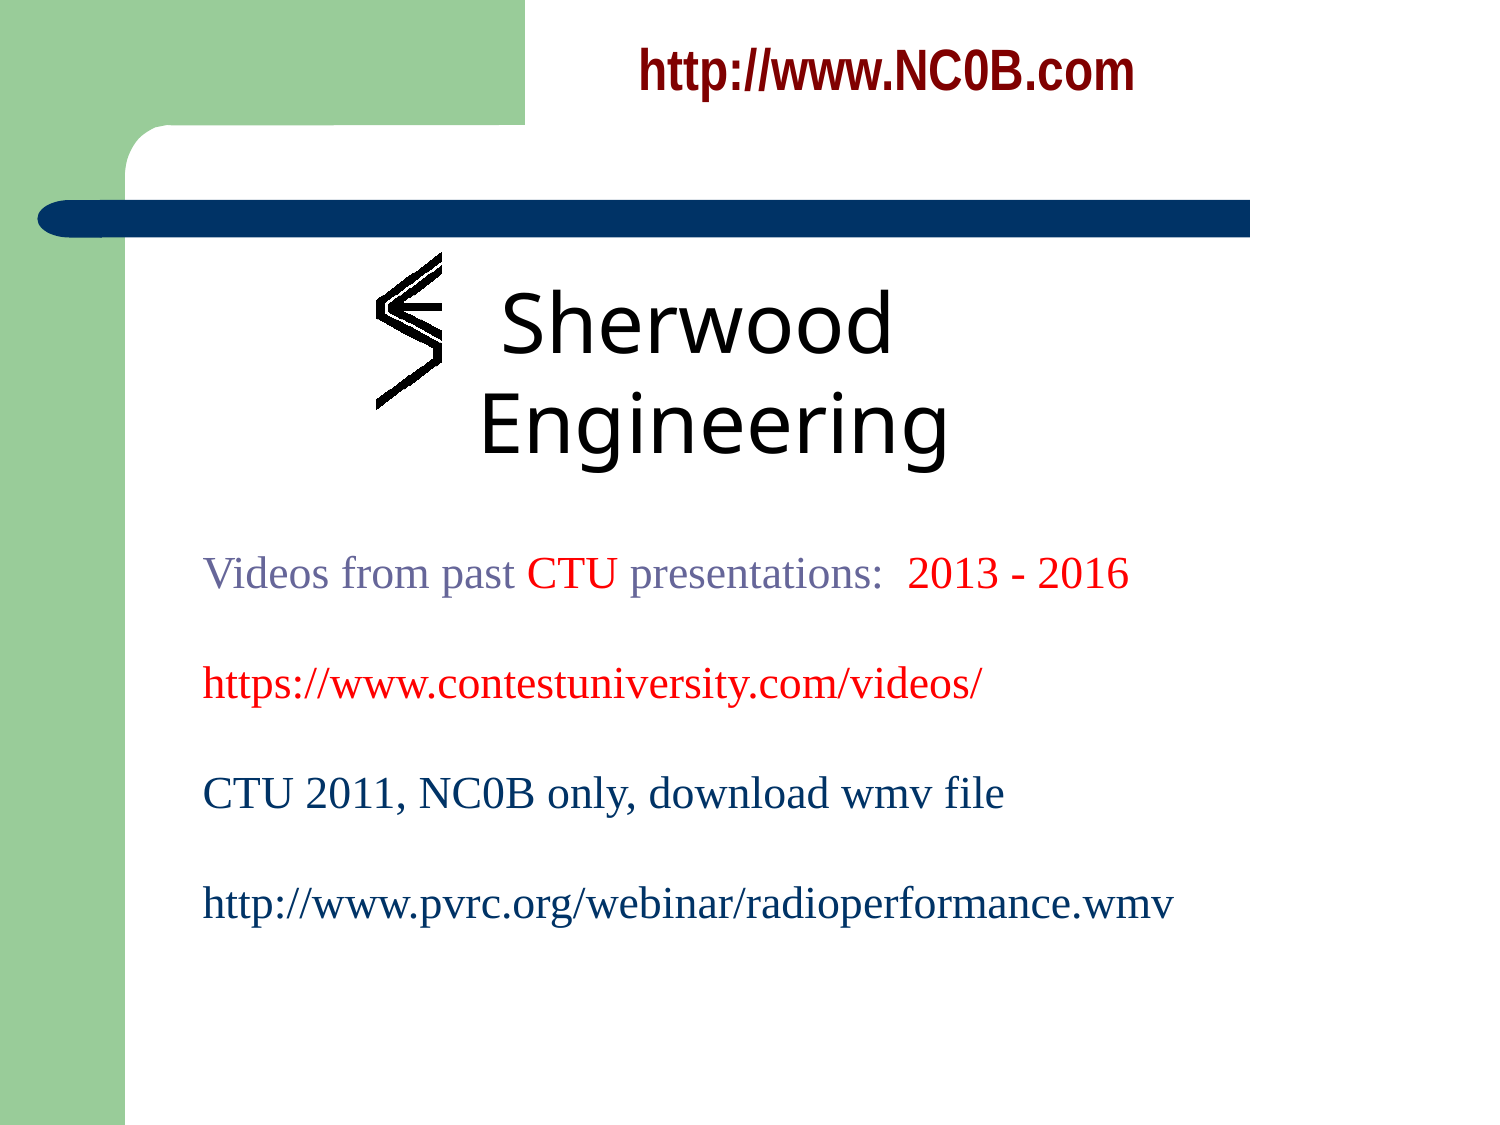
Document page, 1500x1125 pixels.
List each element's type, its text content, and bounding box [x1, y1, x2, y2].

text_box Videos from past CTU presentations: 2013 - 2016 https://www.contestuniversity.com/videos/ CTU 2011, NC0B only, download wmv file http://www.pvrc.org/webinar/radioperformance.wmv [187, 535, 1438, 990]
text_box http://www.NC0B.com [474, 24, 1300, 110]
text_box Sherwood Engineering [462, 262, 1350, 478]
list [374, 249, 446, 413]
